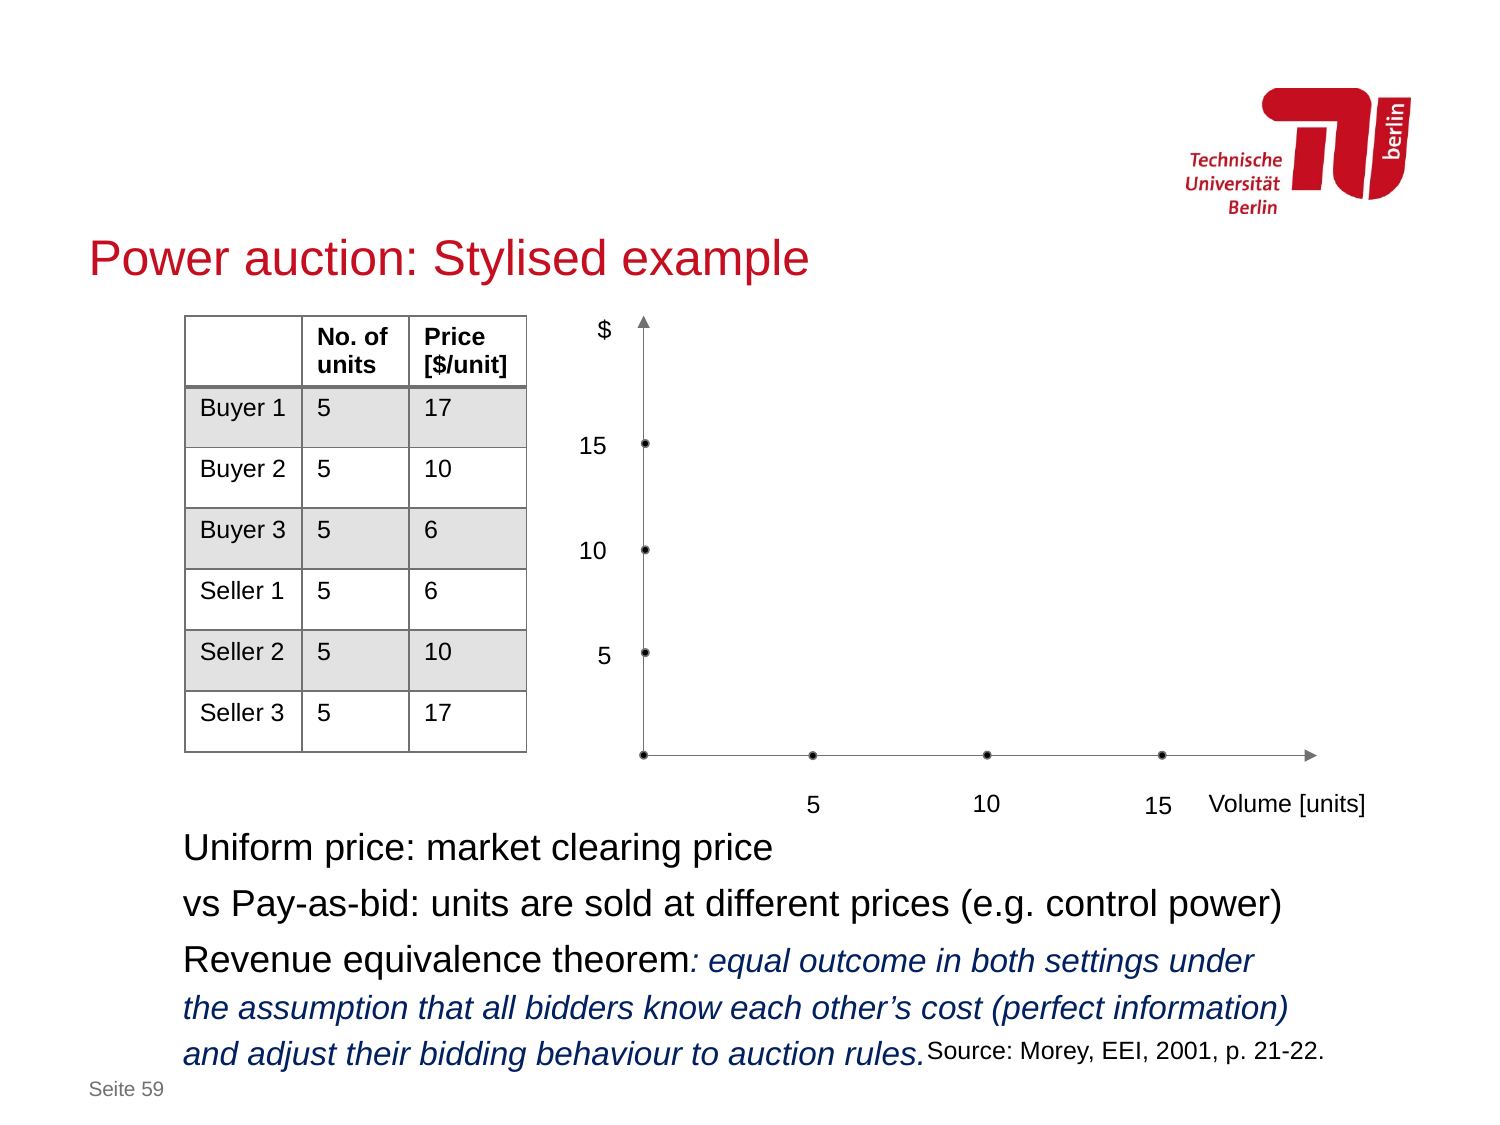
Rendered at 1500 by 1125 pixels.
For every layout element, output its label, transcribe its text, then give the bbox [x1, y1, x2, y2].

table_cell 10 [410, 448, 526, 507]
list Uniform price: market clearing price vs Pay-as-bid: units are sold at different prices (e.g. control power) Revenue equivalence theorem: equal outcome in both settings under the assumption that all bidders know each other’s cost (perfect information) and adjust their bidding behaviour to auction rules. [183, 315, 1294, 983]
table_cell 5 [303, 570, 408, 629]
text_box 5 [791, 780, 834, 826]
title Power auction: Stylised example [88, 226, 1411, 286]
text_box 10 [561, 527, 625, 572]
table_cell Buyer 2 [186, 448, 301, 507]
table_cell Buyer 3 [186, 509, 301, 568]
table_cell Seller 3 [186, 692, 301, 751]
table_header [186, 317, 301, 385]
table_cell 5 [303, 692, 408, 751]
slide_number Seite 59 [88, 1075, 1176, 1101]
text_box 15 [1124, 781, 1192, 827]
table_cell Seller 1 [186, 570, 301, 629]
table_cell 6 [410, 509, 526, 568]
text_box 5 [582, 631, 625, 677]
text_box Source: Morey, EEI, 2001, p. 21-22. [596, 1027, 1341, 1072]
table_cell 17 [410, 389, 526, 447]
text_box $ [582, 306, 625, 352]
text_box [644, 546, 650, 554]
table_cell 5 [303, 448, 408, 507]
table_header Price [$/unit] [410, 317, 526, 385]
text_box [639, 751, 648, 759]
table_cell Seller 2 [186, 631, 301, 690]
table_cell 10 [410, 631, 526, 690]
text_box Volume [units] [1193, 780, 1382, 826]
text_box [644, 648, 650, 657]
table_cell 5 [303, 631, 408, 690]
text_box 10 [957, 780, 1017, 826]
table_header No. of units [303, 317, 408, 385]
table_cell Buyer 1 [186, 389, 301, 447]
table_cell 5 [303, 389, 408, 447]
picture [1186, 88, 1411, 214]
table_cell 6 [410, 570, 526, 629]
table_cell 17 [410, 692, 526, 751]
text_box [644, 439, 650, 448]
text_box 15 [561, 422, 625, 468]
table_cell 5 [303, 509, 408, 568]
